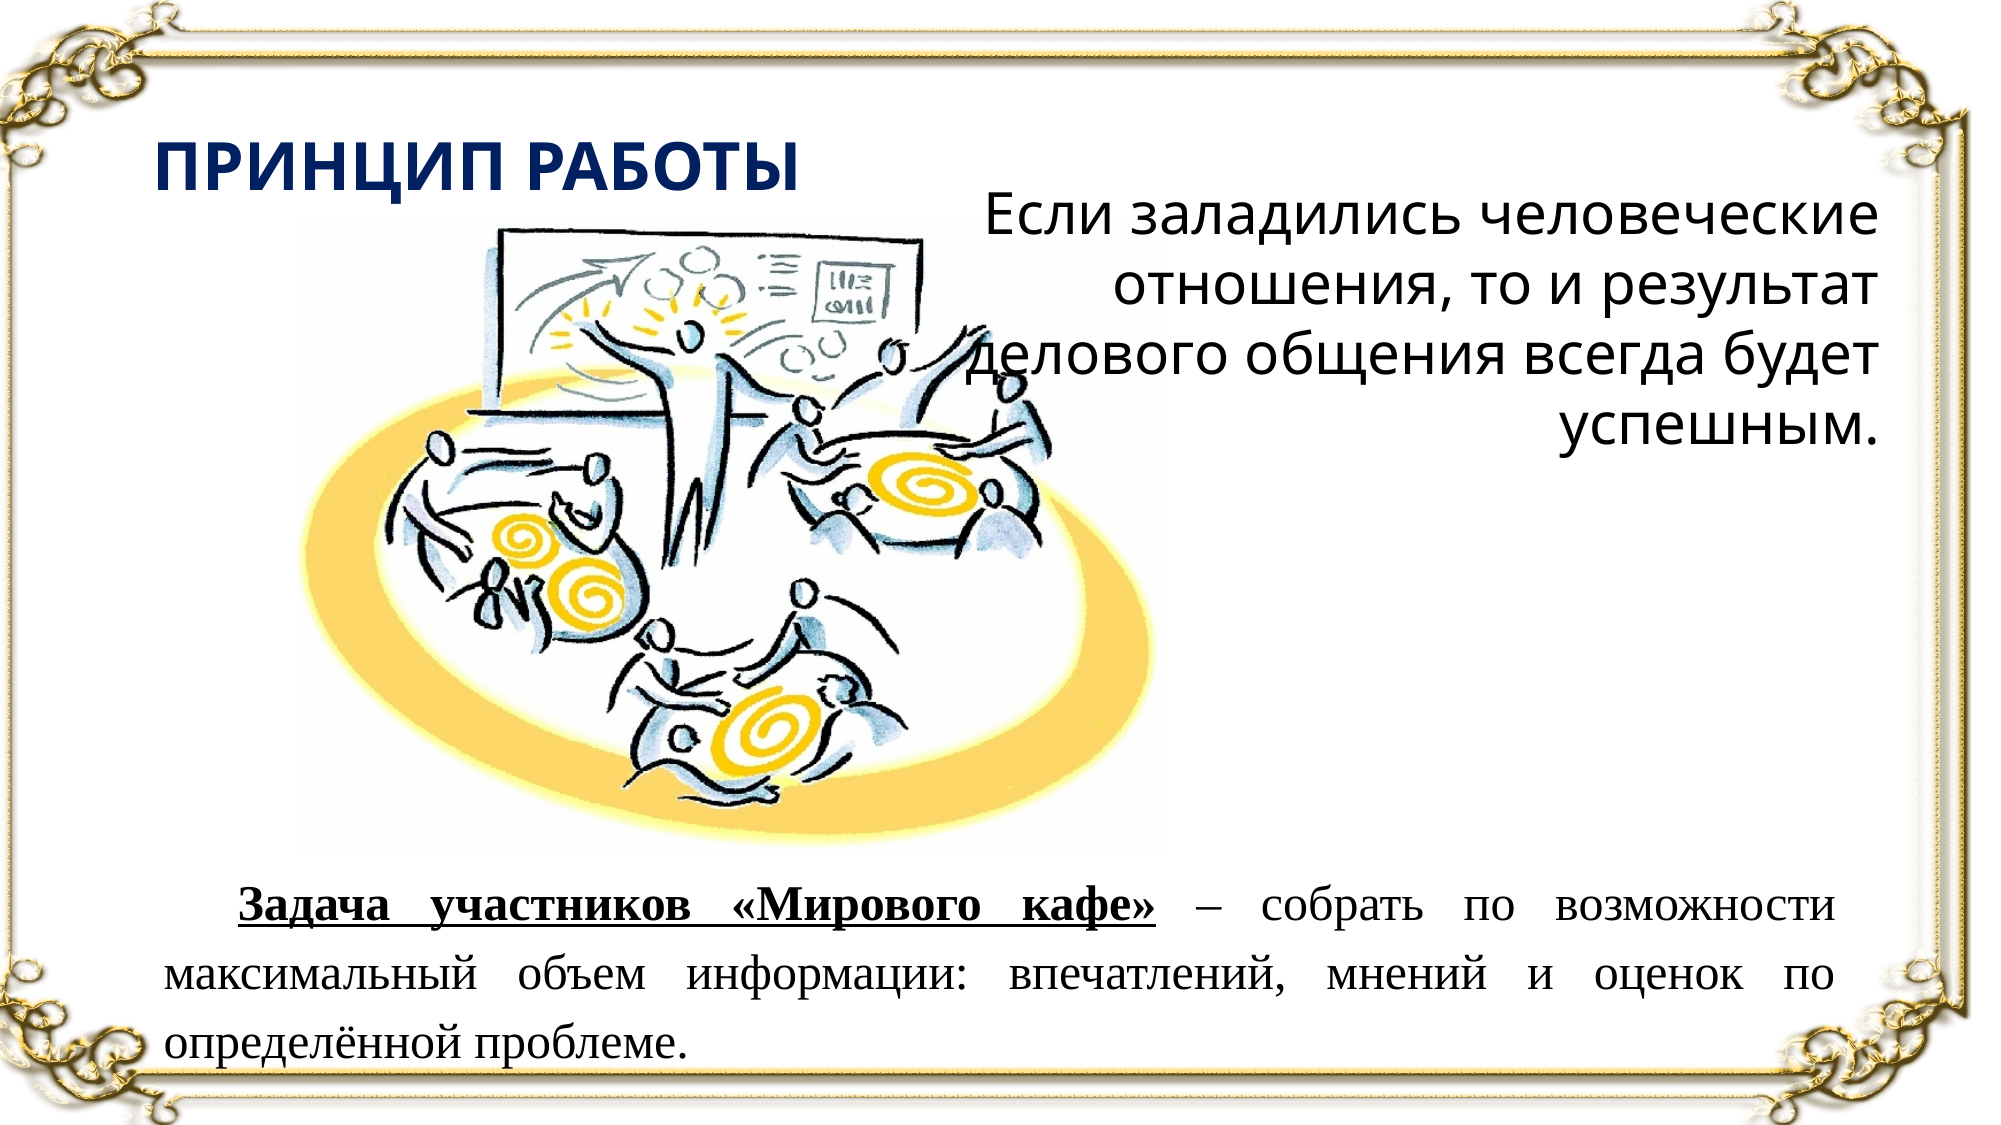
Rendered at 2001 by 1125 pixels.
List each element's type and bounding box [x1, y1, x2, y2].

picture [0, 0, 1971, 1125]
list [297, 219, 1169, 855]
